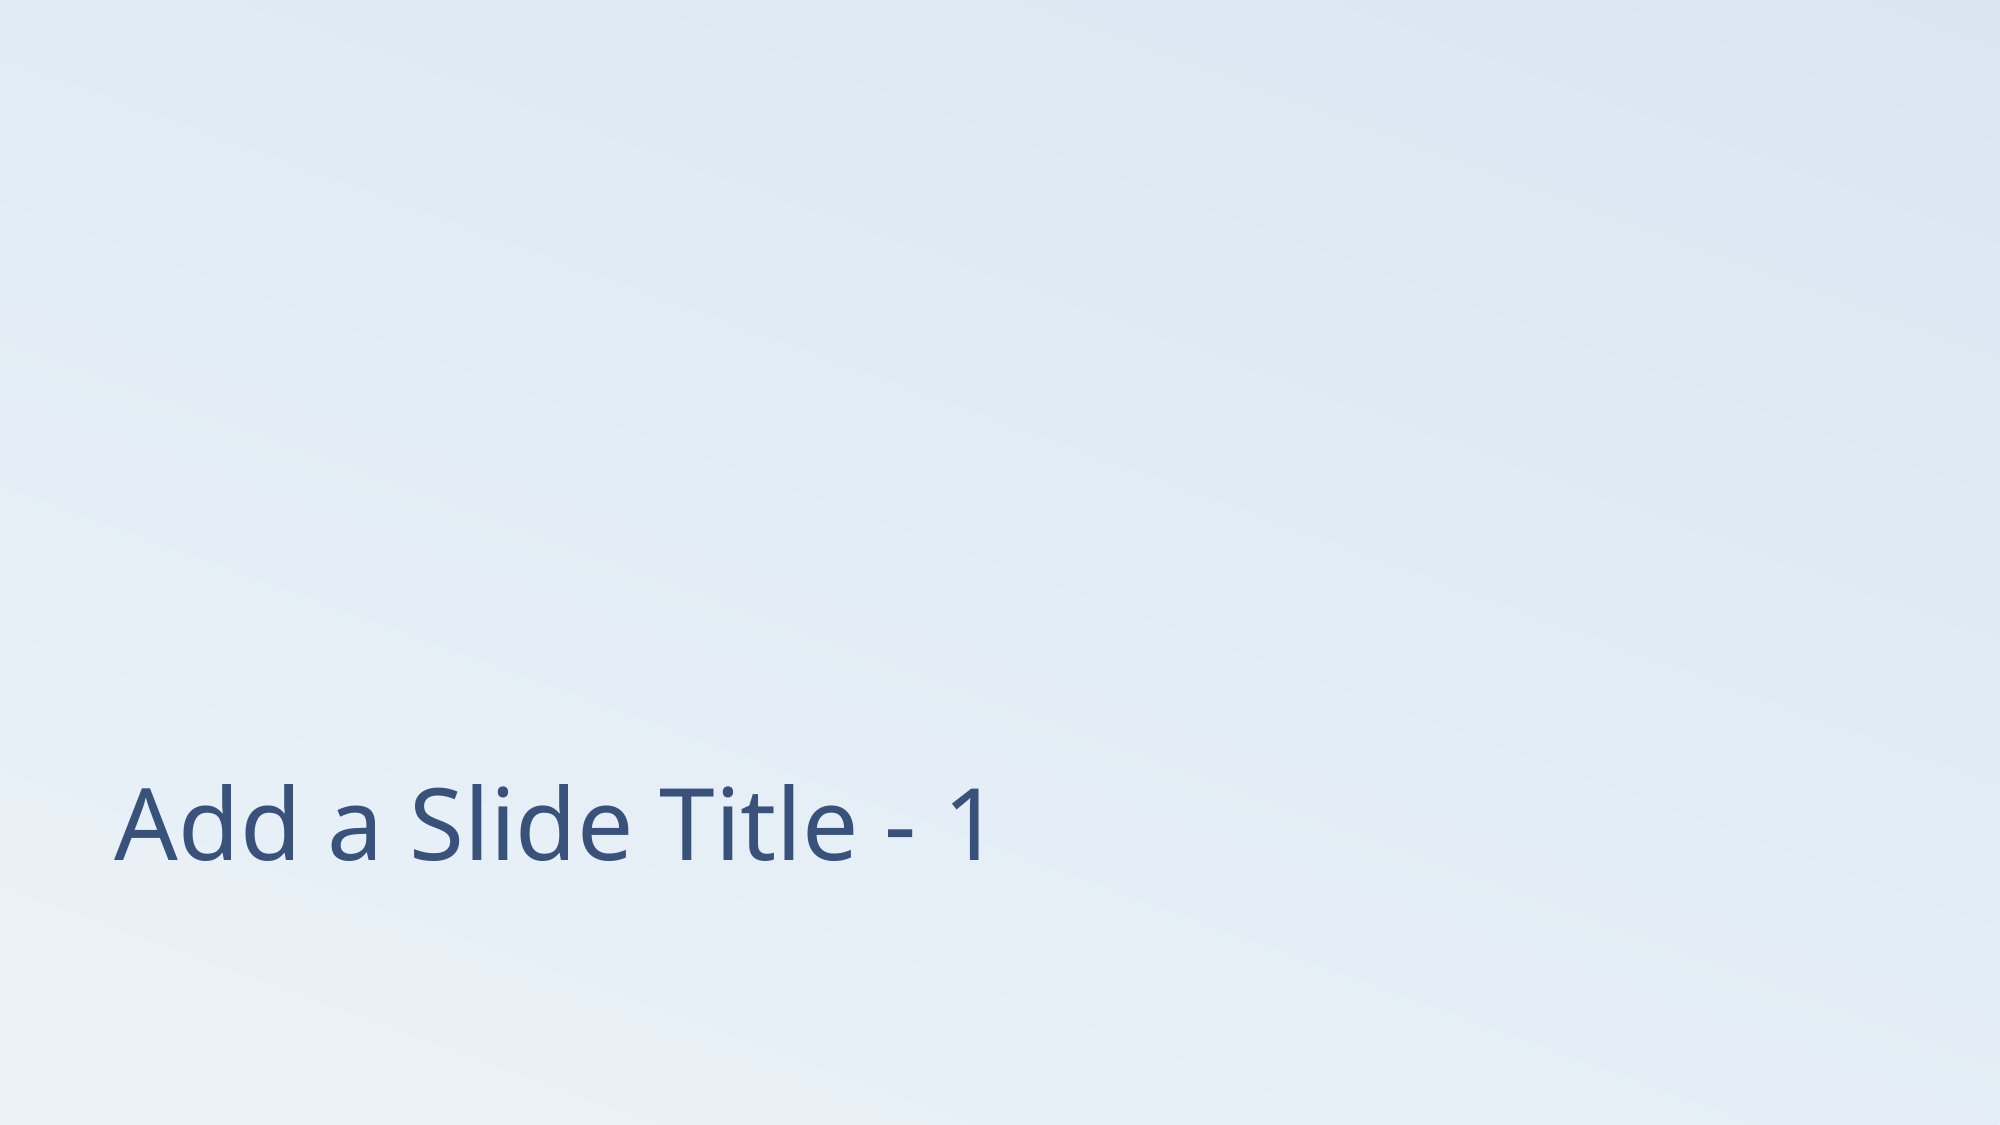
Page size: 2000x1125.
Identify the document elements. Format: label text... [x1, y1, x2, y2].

title Add a Slide Title - 1 [99, 425, 1450, 888]
